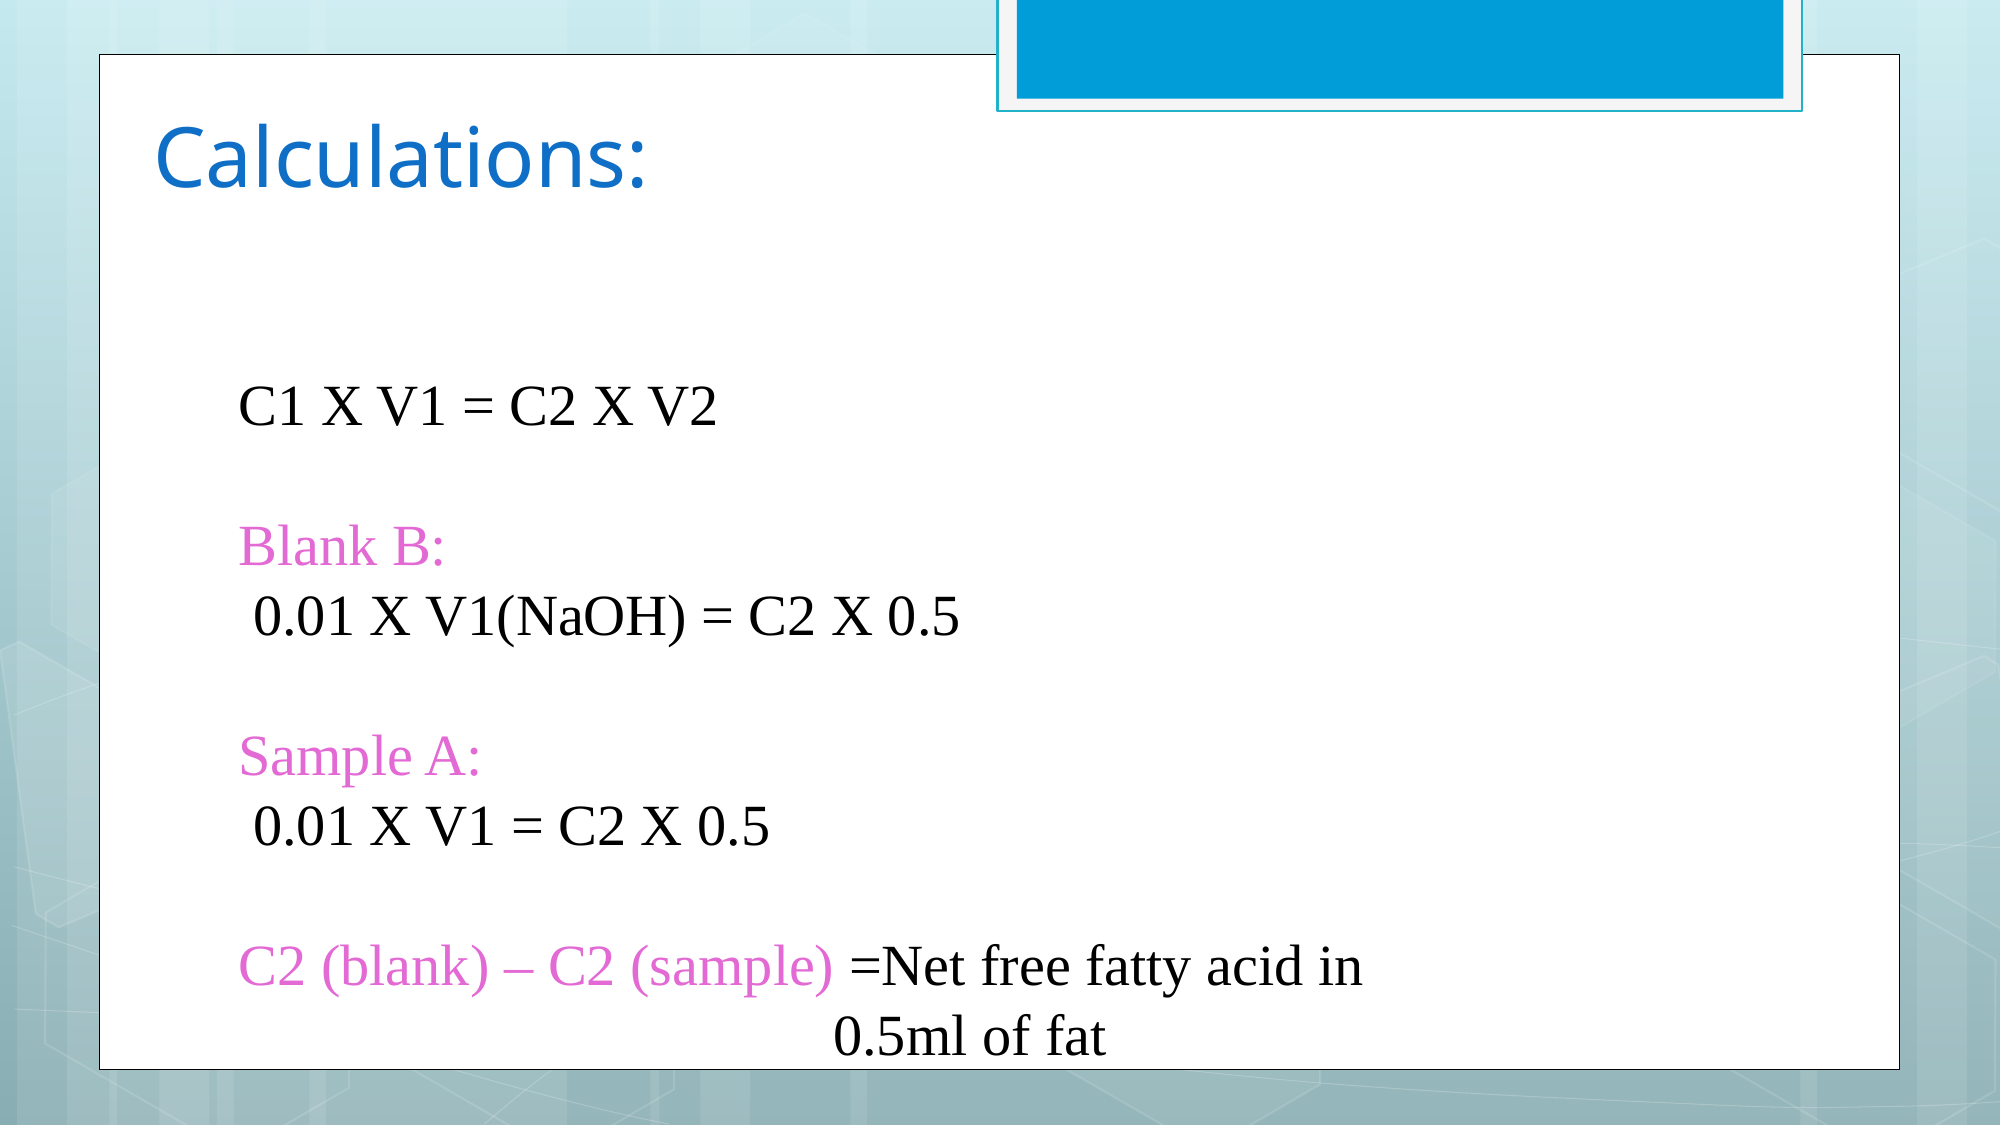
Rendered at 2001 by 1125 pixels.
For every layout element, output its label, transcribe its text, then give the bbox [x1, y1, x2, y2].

title Calculations: [138, 87, 1590, 312]
list C1 X V1 = C2 X V2 Blank B: 0.01 X V1(NaOH) = C2 X 0.5 Sample A: 0.01 X V1 = C2 X 0.5 C2 (blank) – C2 (sample) =Net free fatty acid in 0.5ml of fat [223, 359, 1676, 906]
